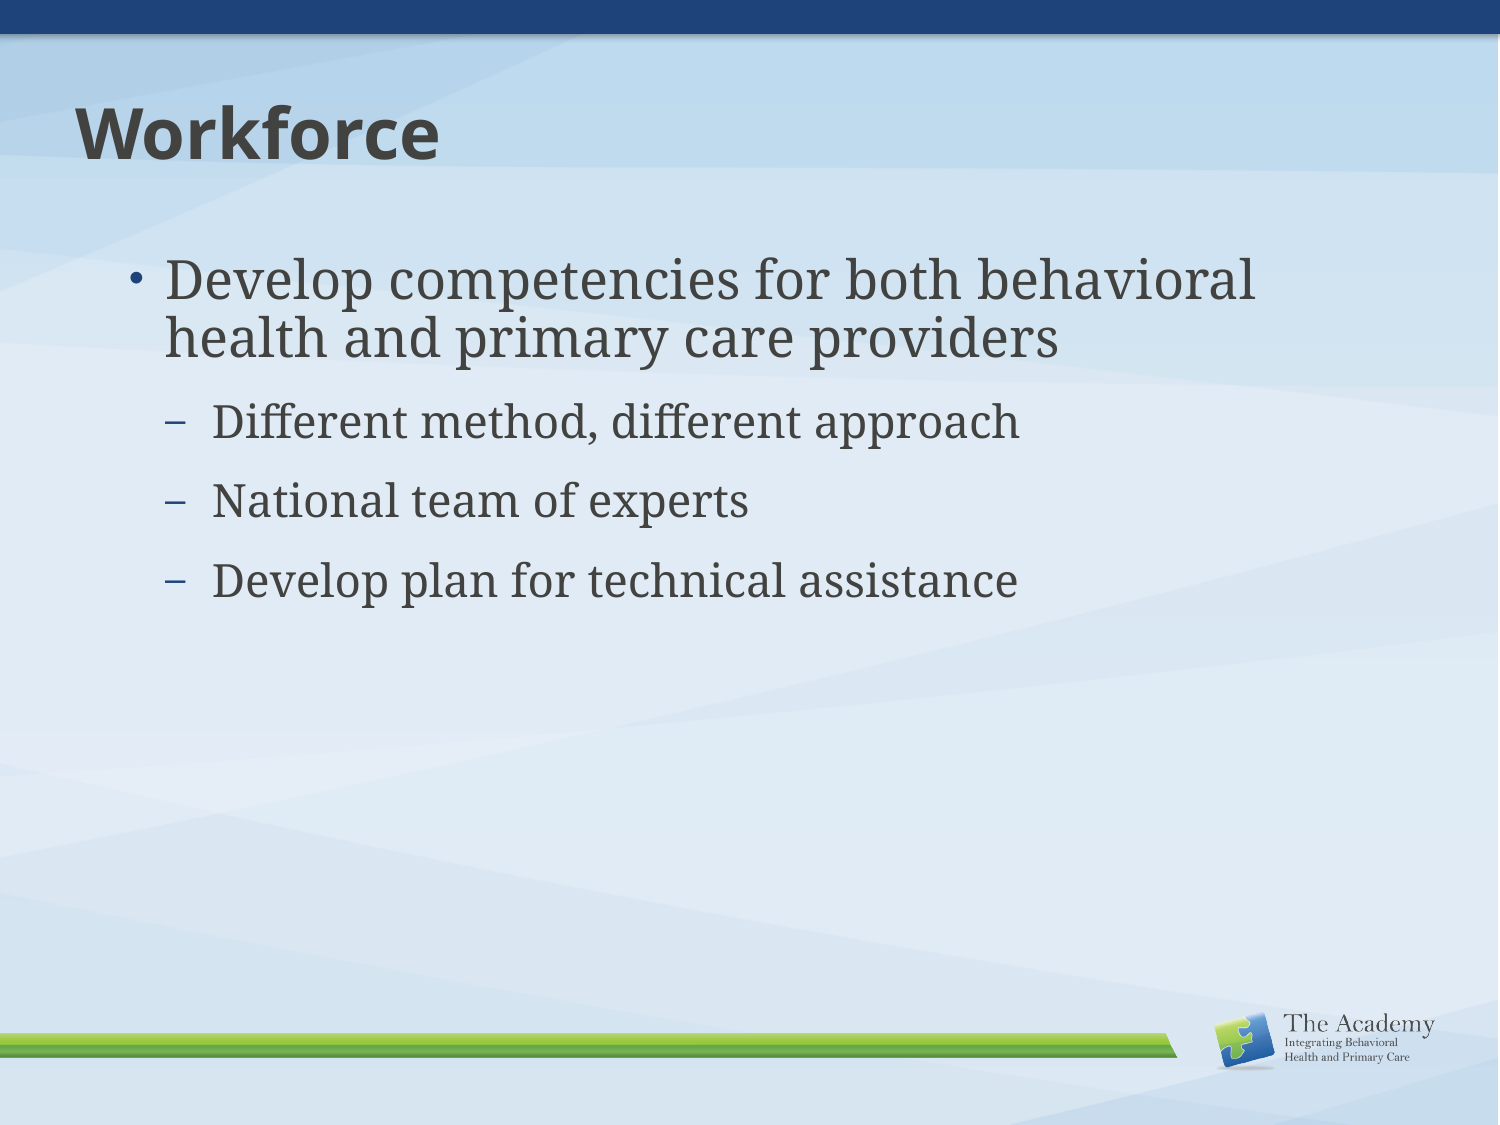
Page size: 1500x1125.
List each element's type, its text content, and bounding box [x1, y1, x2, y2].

title Workforce [75, 81, 1425, 191]
picture [0, 34, 1498, 1125]
list Develop competencies for both behavioral health and primary care providers Different method, different approach National team of experts Develop plan for technical assistance [75, 244, 1425, 977]
